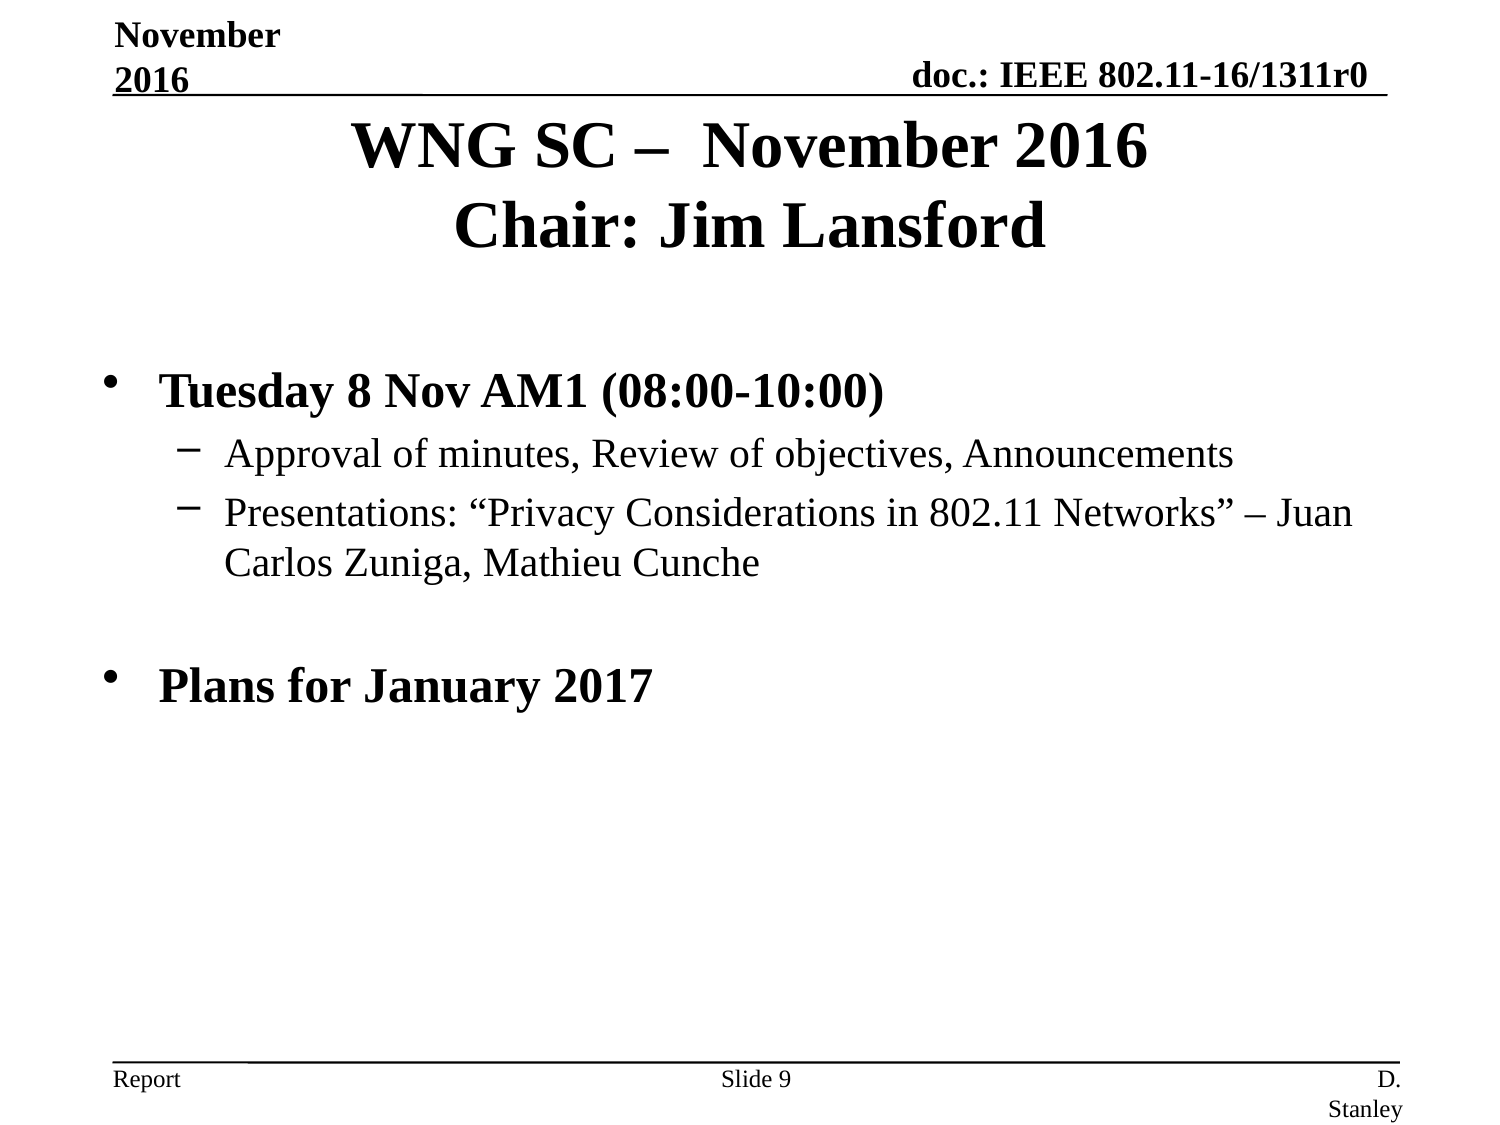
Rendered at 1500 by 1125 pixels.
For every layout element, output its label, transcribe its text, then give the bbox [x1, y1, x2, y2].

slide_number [114, 54, 309, 100]
text_box Tuesday 8 Nov AM1 (08:00-10:00) Approval of minutes, Review of objectives, Announcements Presentations: “Privacy Considerations in 802.11 Networks” – Juan Carlos Zuniga, Mathieu Cunche Plans for January 2017 [87, 350, 1450, 829]
slide_number Slide 9 [712, 1062, 800, 1093]
title WNG SC – November 2016 Chair: Jim Lansford [112, 125, 1388, 238]
footer D. Stanley, HP Enterprise [1325, 1062, 1402, 1093]
